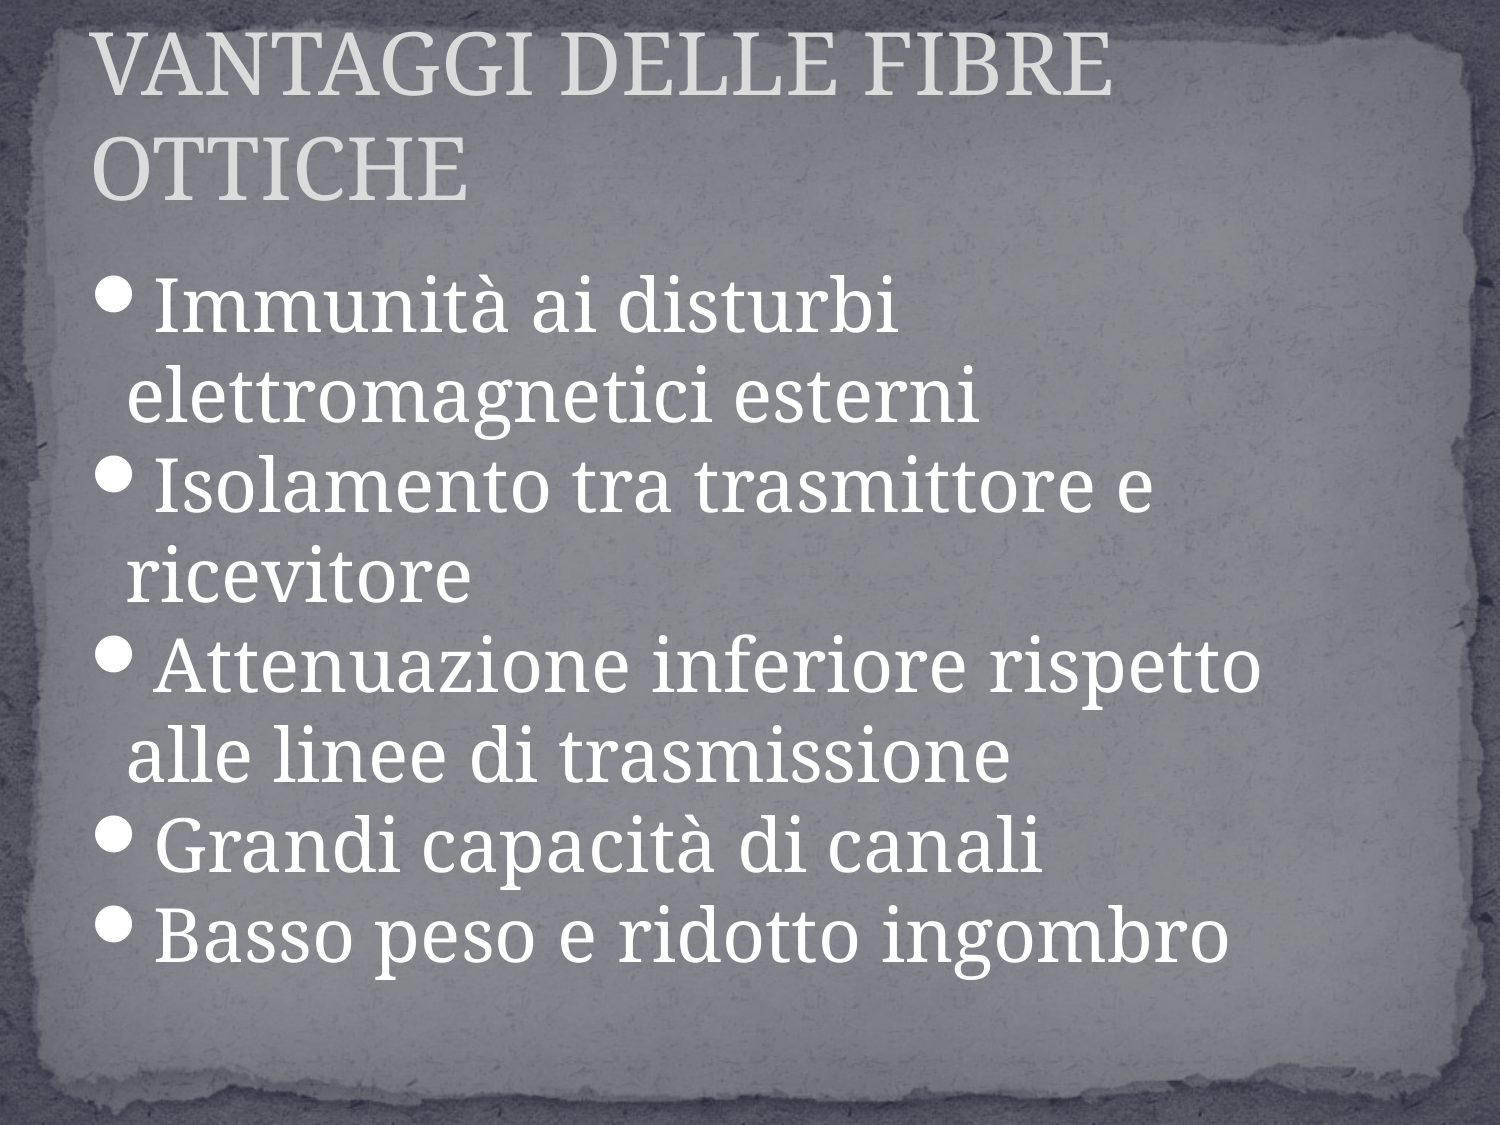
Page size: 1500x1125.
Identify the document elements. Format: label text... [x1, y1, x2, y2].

picture [0, 0, 1500, 1125]
text_box Immunità ai disturbi elettromagnetici esterni Isolamento tra trasmittore e ricevitore Attenuazione inferiore rispetto alle linee di trasmissione Grandi capacità di canali Basso peso e ridotto ingombro [75, 249, 1425, 1000]
text_box VANTAGGI DELLE FIBRE OTTICHE [75, 24, 1425, 225]
